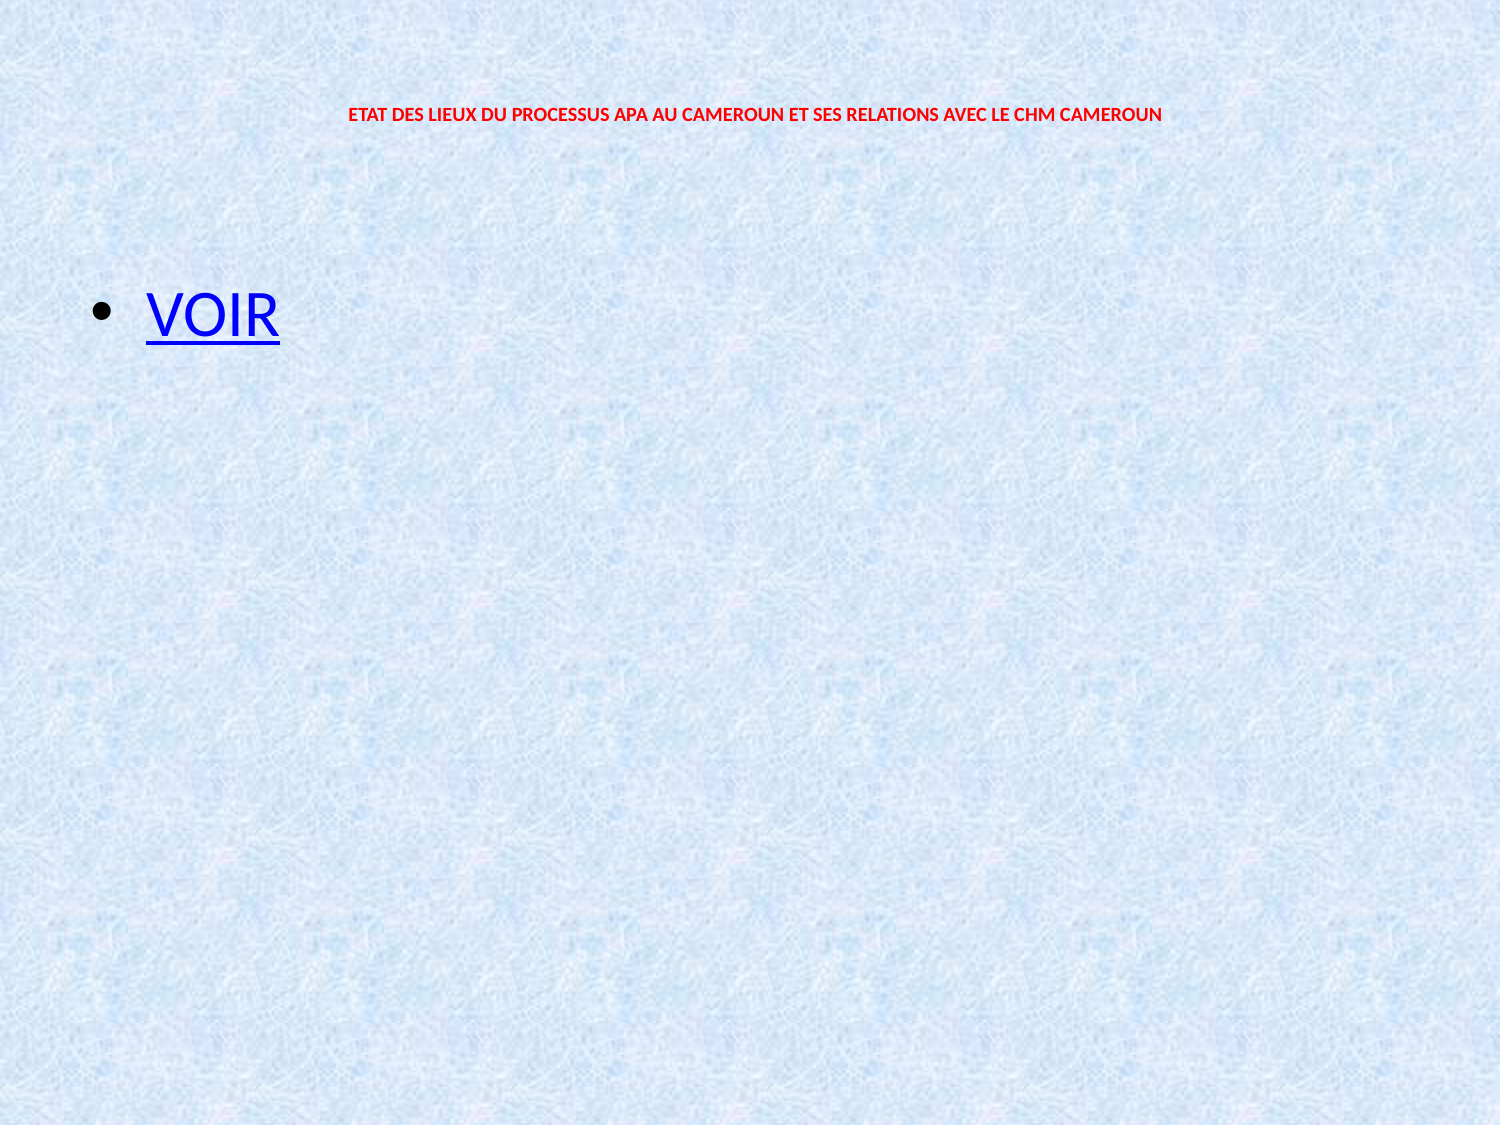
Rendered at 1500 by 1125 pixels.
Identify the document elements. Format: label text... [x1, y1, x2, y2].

list VOIR [75, 262, 1425, 1005]
picture [0, 0, 1500, 1125]
title ETAT DES LIEUX DU PROCESSUS APA AU CAMEROUN ET SES RELATIONS AVEC LE CHM CAMEROUN [29, 45, 1483, 173]
